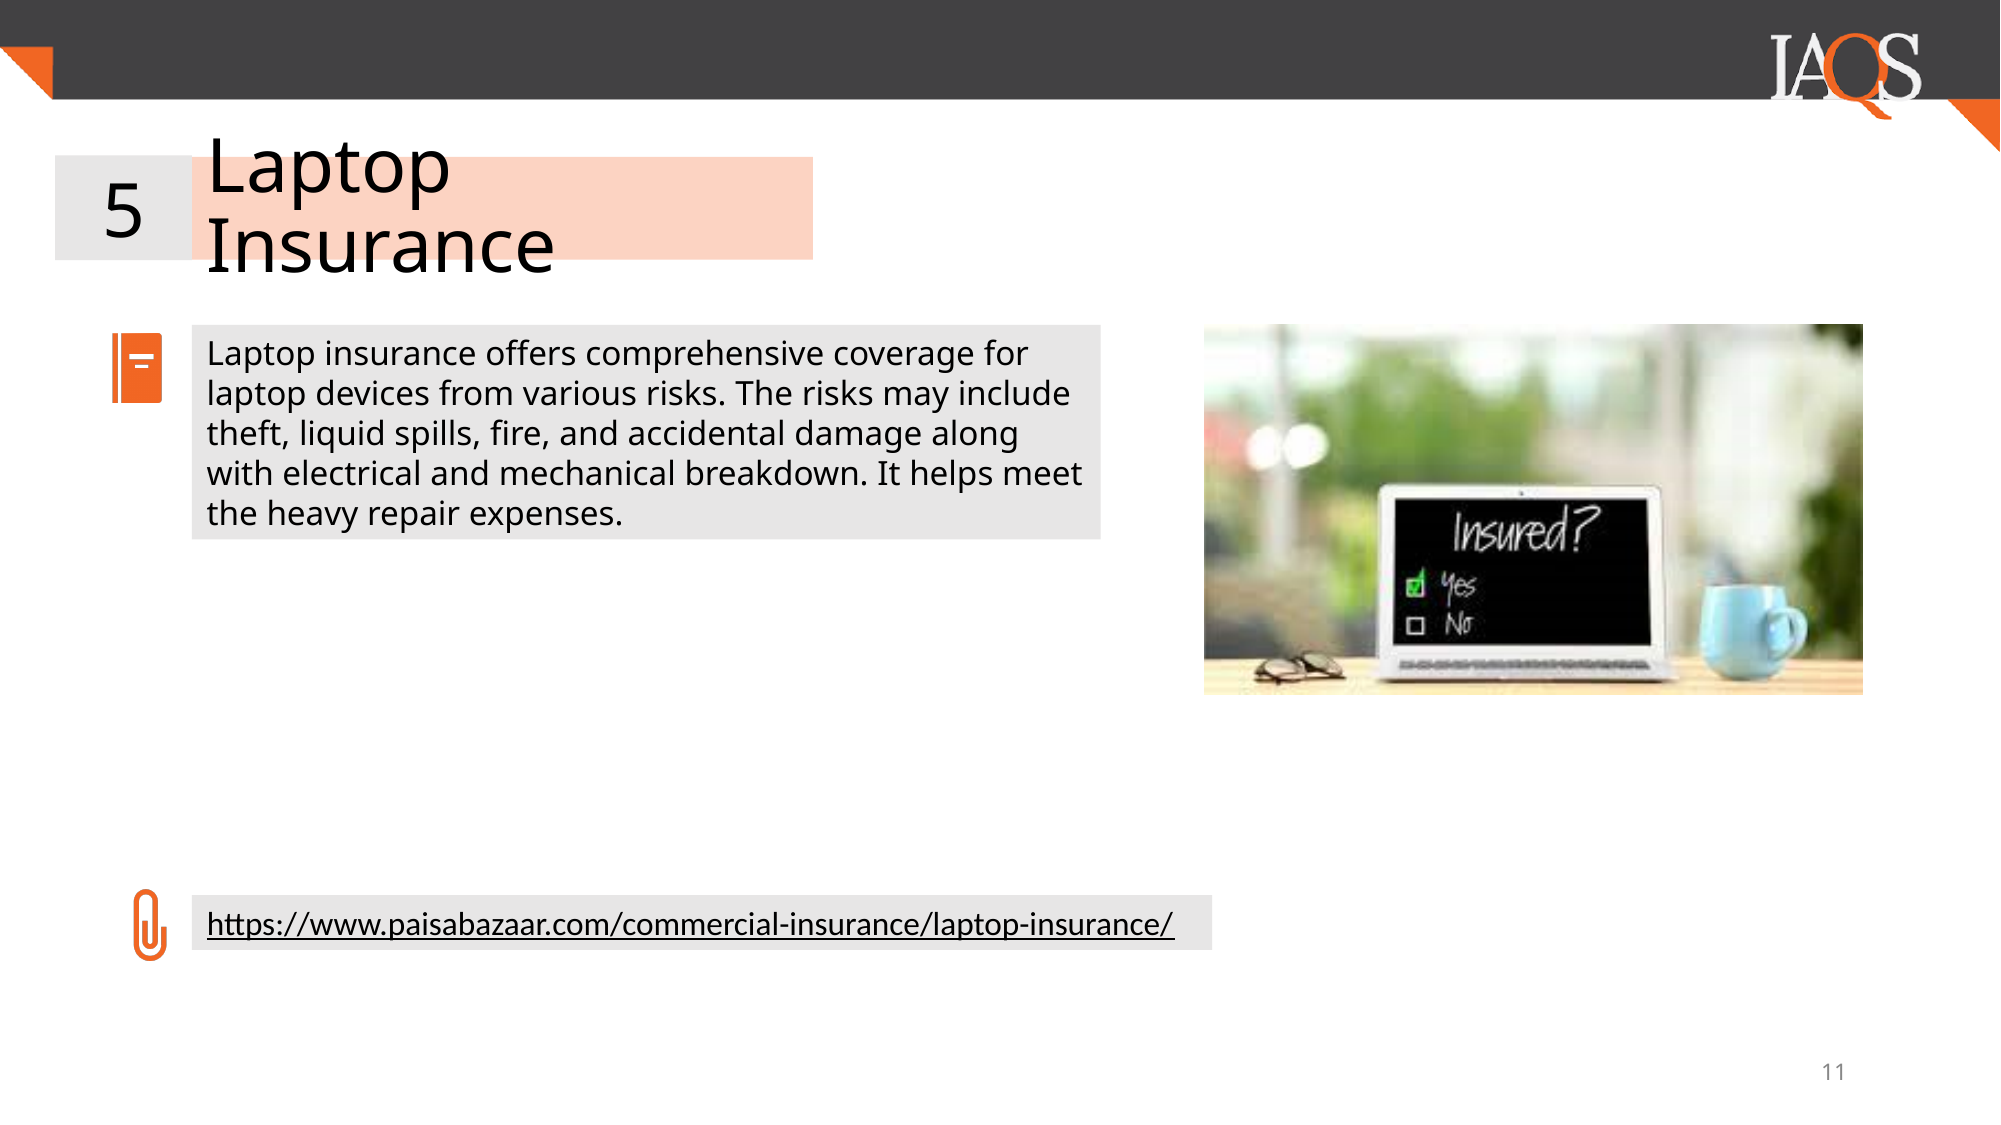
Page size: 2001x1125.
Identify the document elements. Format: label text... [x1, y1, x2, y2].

slide_number ‹#› [1412, 1042, 1863, 1103]
text_box Laptop insurance offers comprehensive coverage for laptop devices from various risks. The risks may include theft, liquid spills, fire, and accidental damage along with electrical and mechanical breakdown. It helps meet the heavy repair expenses. [191, 324, 1101, 540]
text_box 5 [55, 155, 192, 261]
picture [109, 884, 191, 966]
picture [0, 0, 2000, 152]
title Laptop Insurance [192, 156, 813, 260]
picture [94, 326, 179, 411]
picture [1203, 324, 1863, 695]
text_box https://www.paisabazaar.com/commercial-insurance/laptop-insurance/ [196, 895, 1213, 950]
